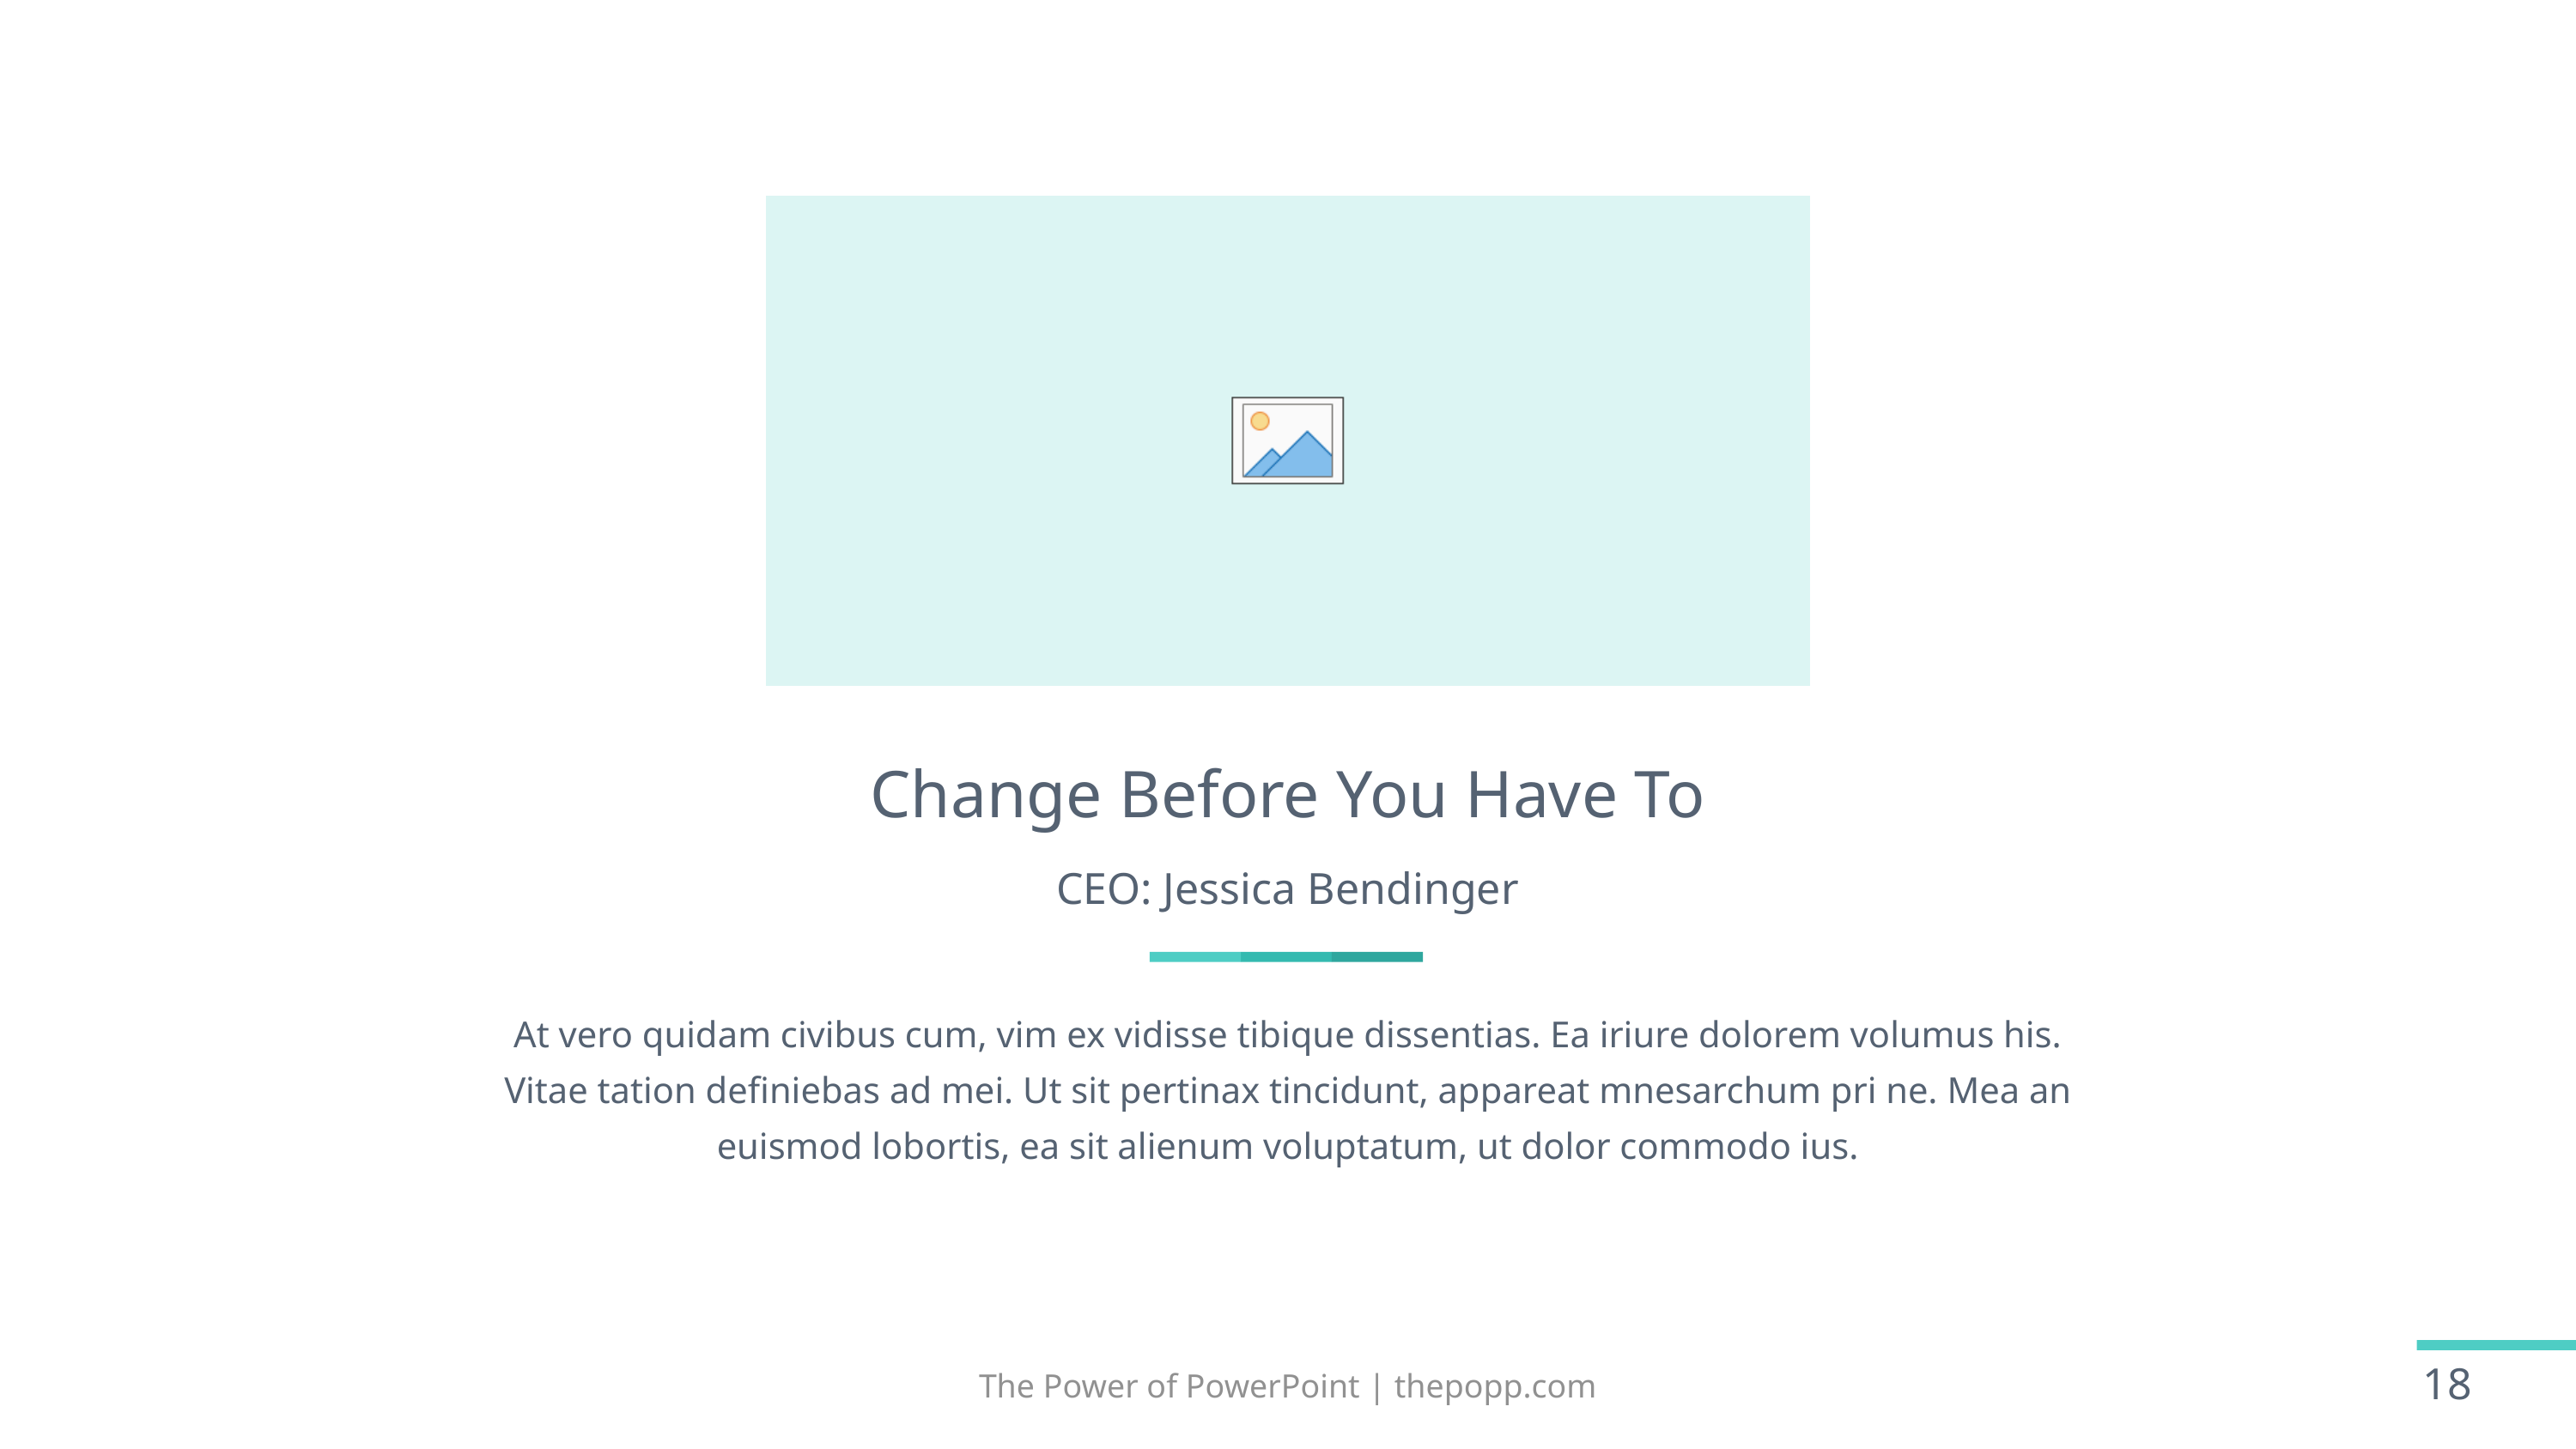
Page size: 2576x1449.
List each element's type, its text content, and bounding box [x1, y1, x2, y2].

slide_number 18 [2409, 1351, 2576, 1421]
list Change Before You Have To [402, 739, 2174, 837]
footer The Power of PowerPoint | thepopp.com [853, 1349, 1723, 1427]
picture [766, 196, 1810, 686]
list CEO: Jessica Bendinger [402, 839, 2174, 943]
list At vero quidam civibus cum, vim ex vidisse tibique dissentias. Ea iriure dolorem volumus his. Vitae tation definiebas ad mei. Ut sit pertinax tincidunt, appareat mnesarchum pri ne. Mea an euismod lobortis, ea sit alienum voluptatum, ut dolor commodo ius. [484, 992, 2092, 1270]
